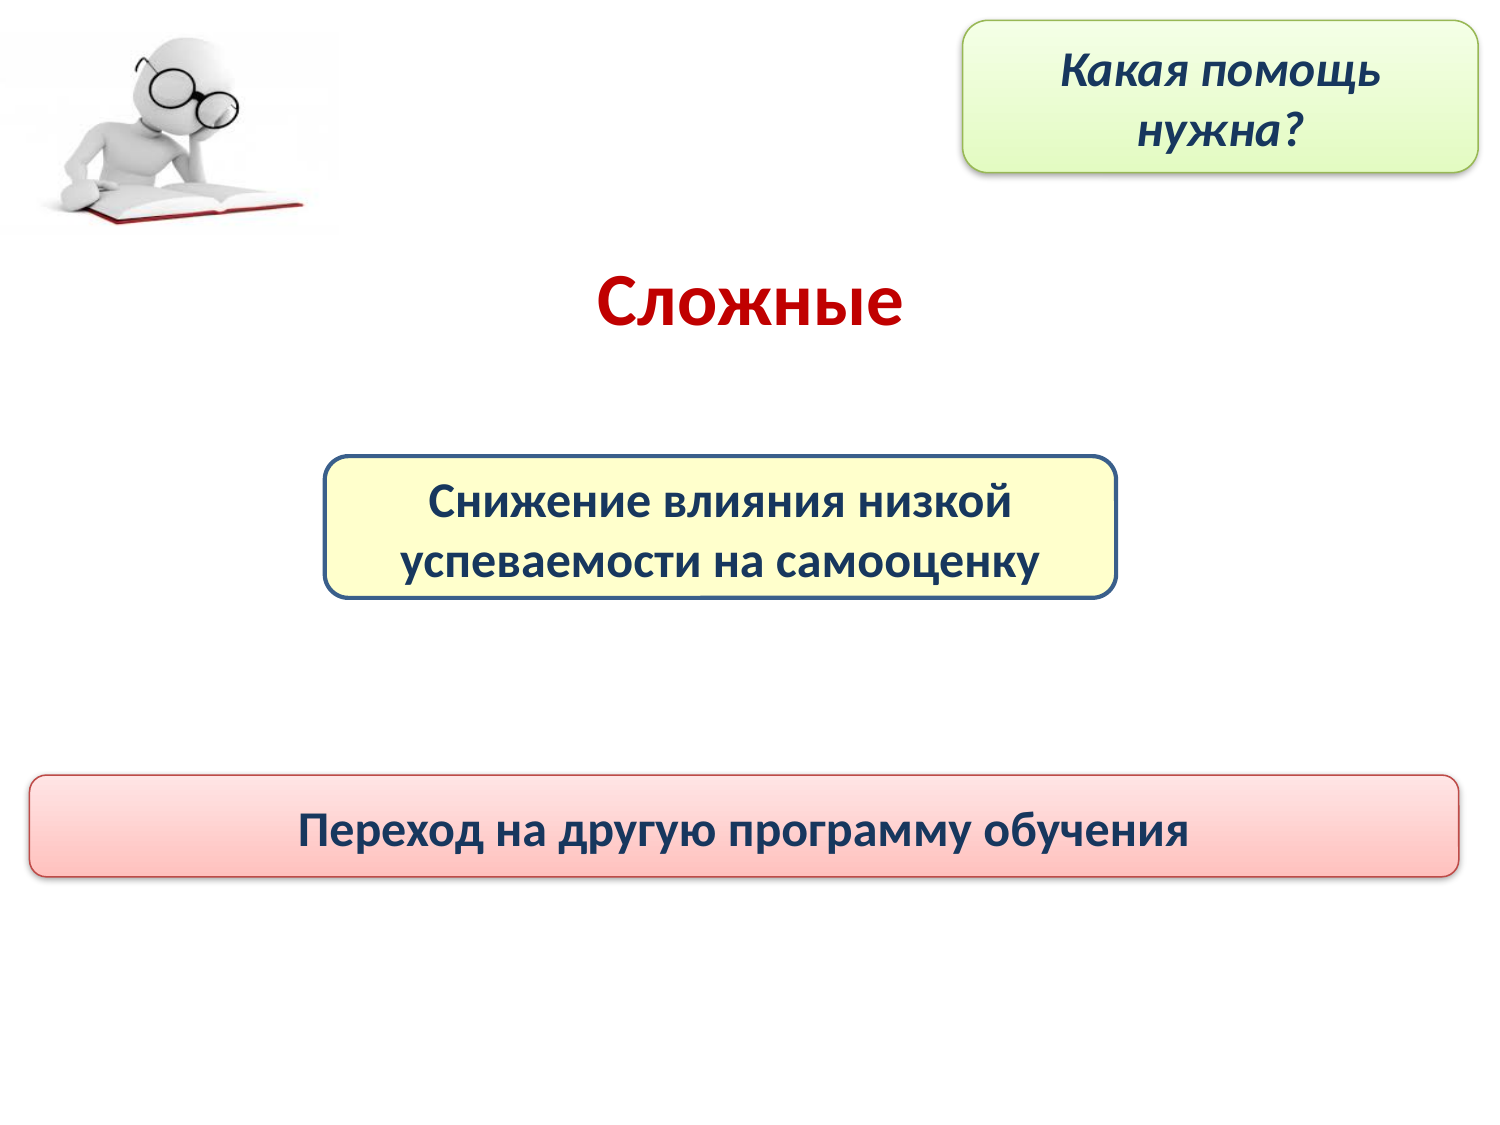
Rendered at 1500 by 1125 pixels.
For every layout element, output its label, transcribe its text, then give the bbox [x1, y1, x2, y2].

text_box Сложные [183, 243, 1320, 349]
text_box Какая помощь нужна? [961, 19, 1479, 174]
picture [0, 23, 339, 247]
text_box Переход на другую программу обучения [28, 774, 1460, 878]
text_box Снижение влияния низкой успеваемости на самооценку [322, 454, 1119, 600]
